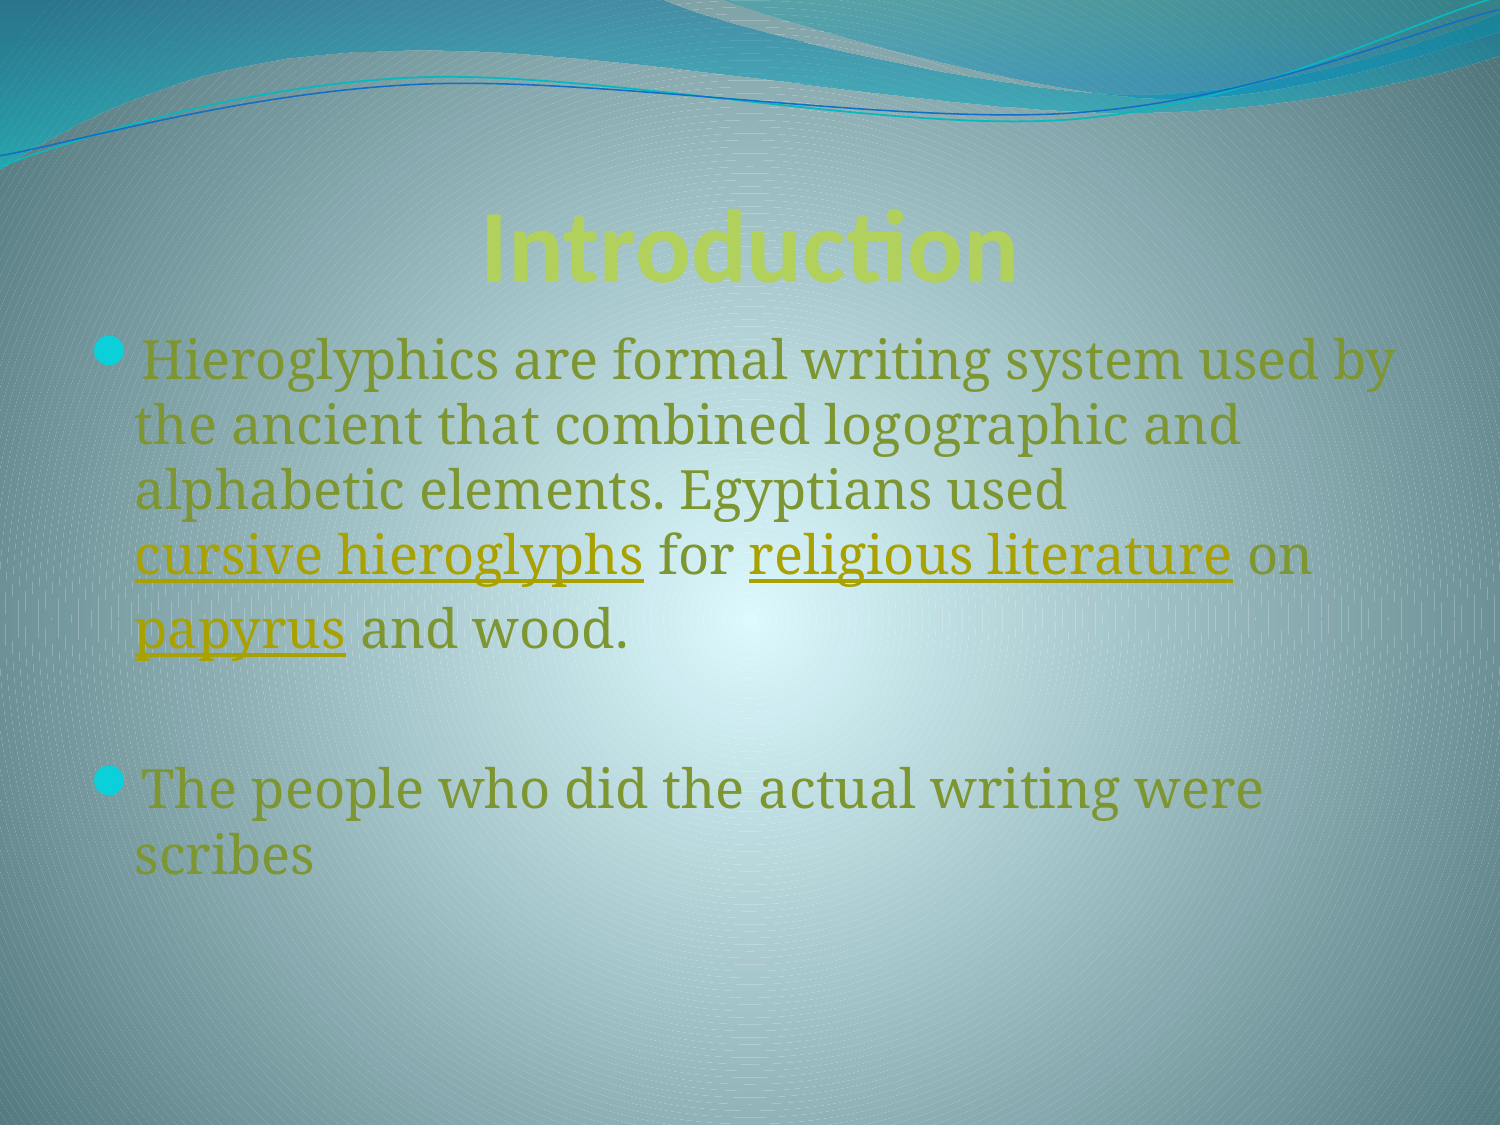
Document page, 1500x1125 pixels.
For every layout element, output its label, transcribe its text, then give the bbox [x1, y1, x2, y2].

title Introduction [75, 115, 1425, 303]
list Hieroglyphics are formal writing system used by the ancient that combined logographic and alphabetic elements. Egyptians used cursive hieroglyphs for religious literature on papyrus and wood. The people who did the actual writing were scribes [75, 317, 1425, 1038]
